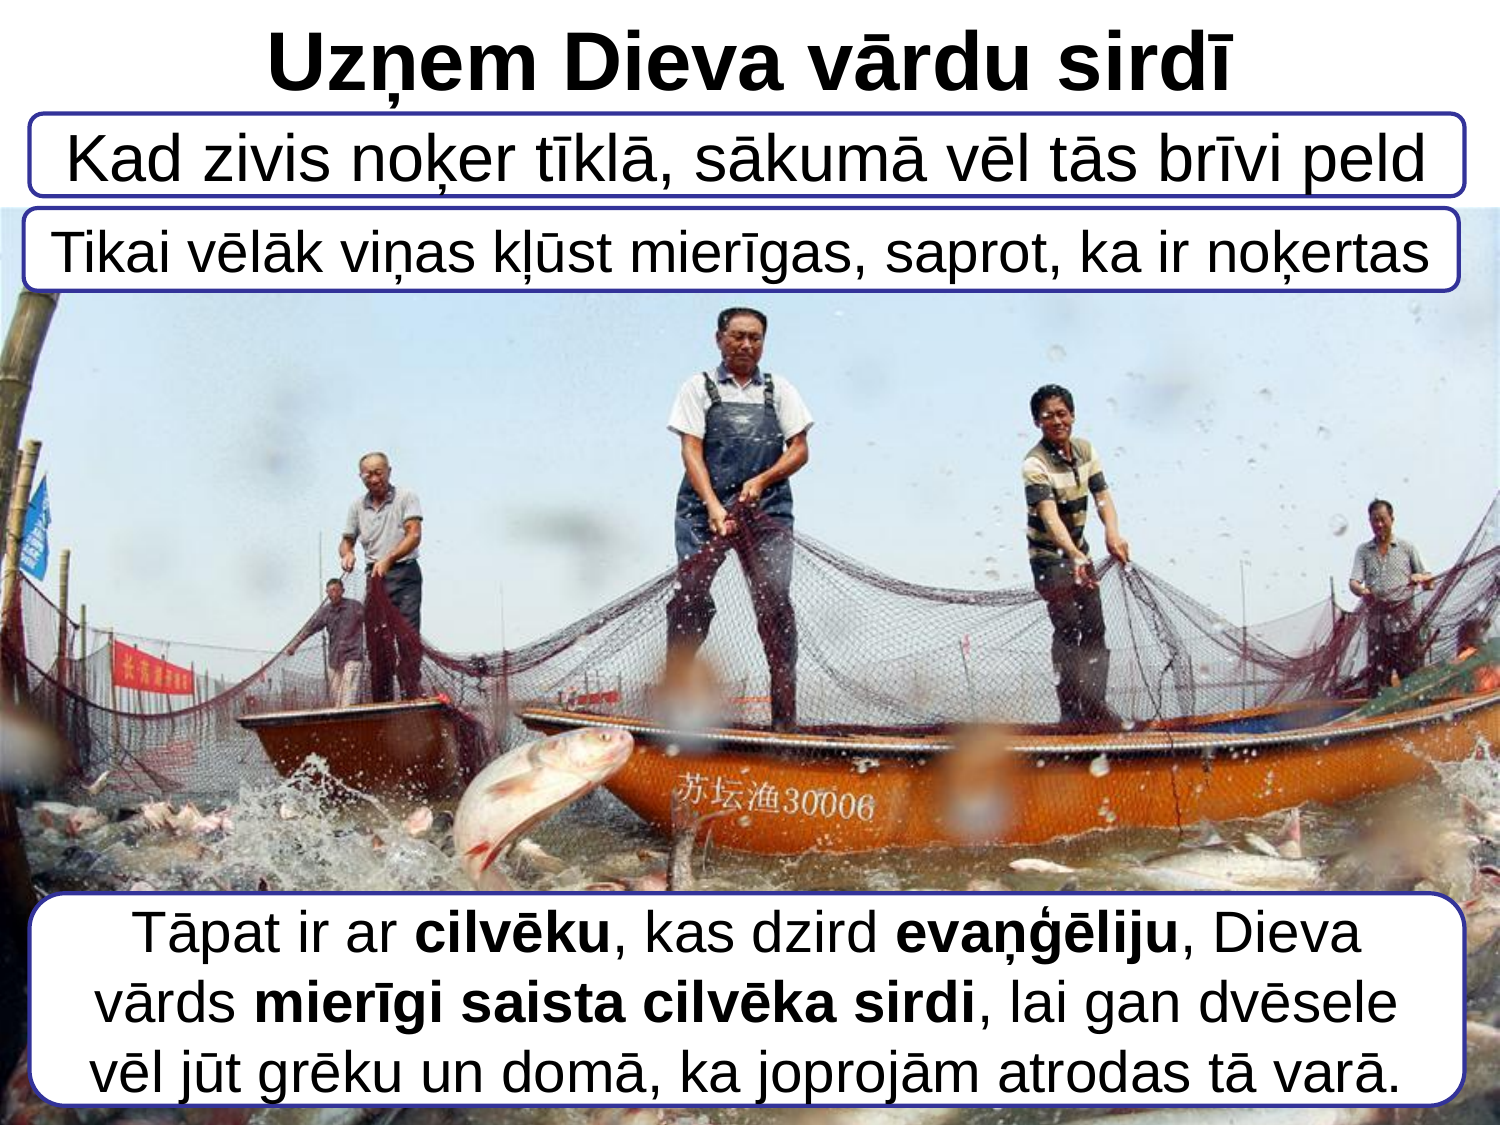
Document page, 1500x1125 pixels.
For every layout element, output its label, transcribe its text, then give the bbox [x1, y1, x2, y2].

text_box Kad zivis noķer tīklā, sākumā vēl tās brīvi peld [27, 111, 1467, 199]
text_box Uzņem Dieva vārdu sirdī [0, 0, 1500, 115]
picture [0, 207, 1500, 1125]
